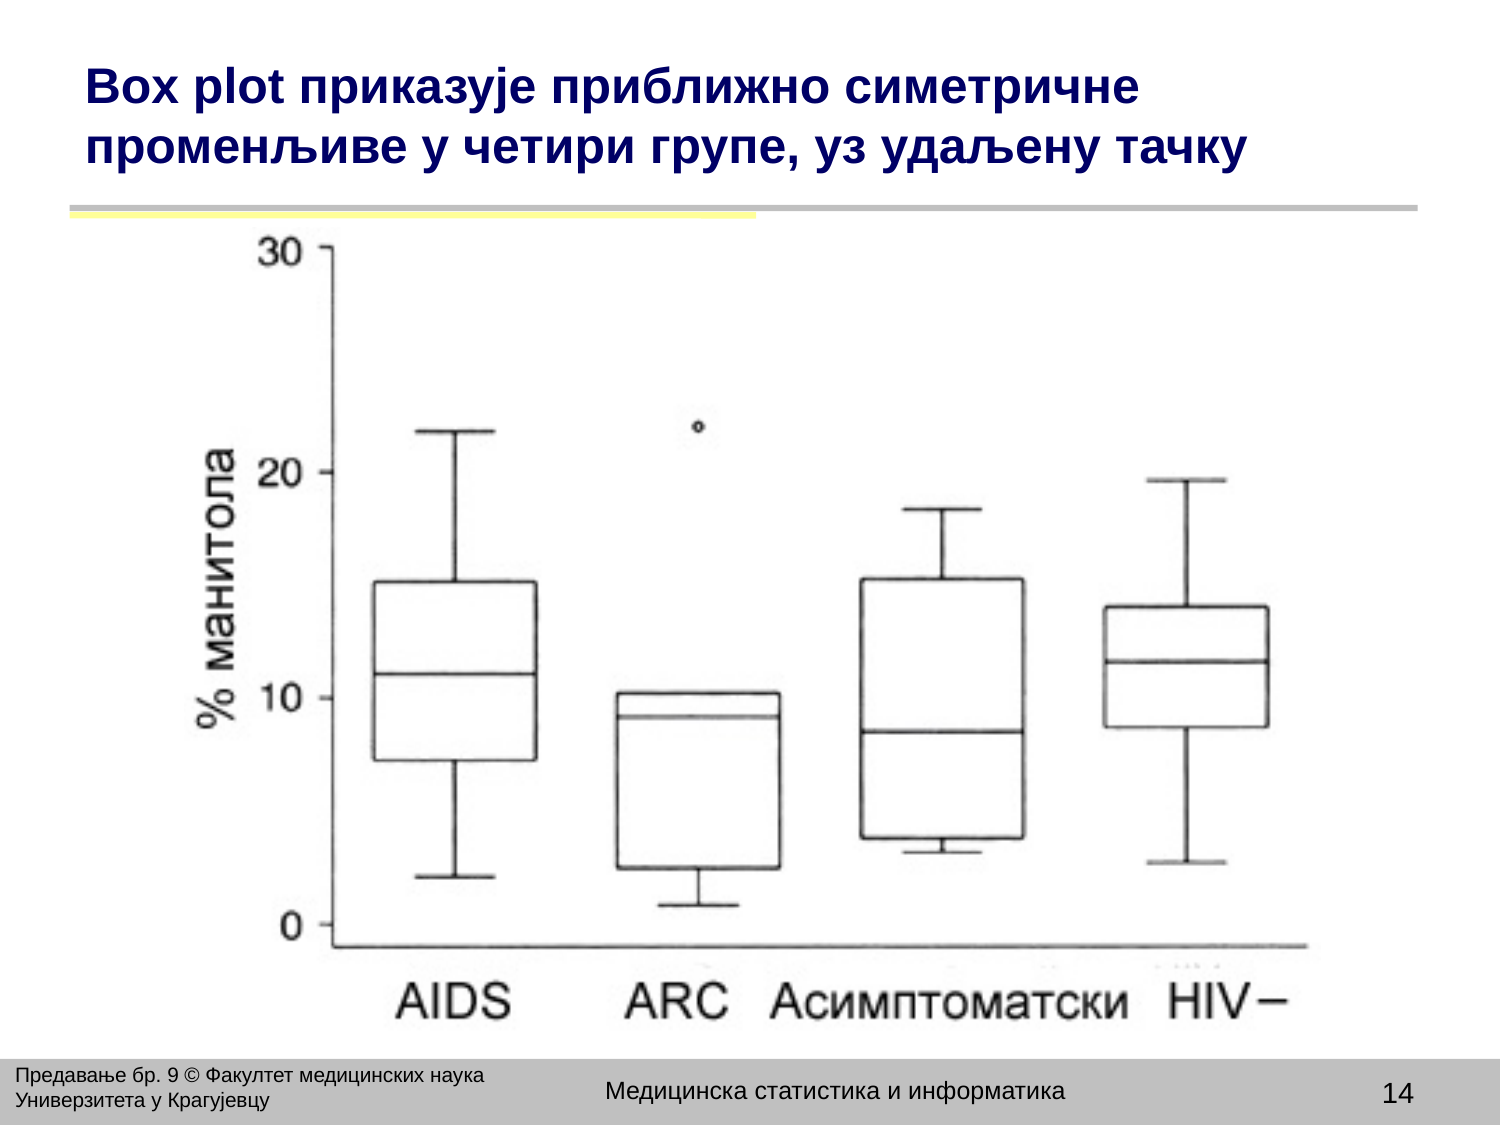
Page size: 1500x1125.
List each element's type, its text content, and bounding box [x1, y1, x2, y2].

slide_number Предавање бр. 9 © Факултет медицинских наука Универзитета у Крагујевцу [0, 1053, 611, 1108]
picture [184, 226, 1321, 1039]
slide_number 14 [1164, 1066, 1430, 1125]
title Box plot приказује приближно симетричне променљиве у четири групе, уз удаљену тачку [69, 19, 1426, 208]
footer Медицинска статистика и информатика [512, 1066, 1160, 1125]
